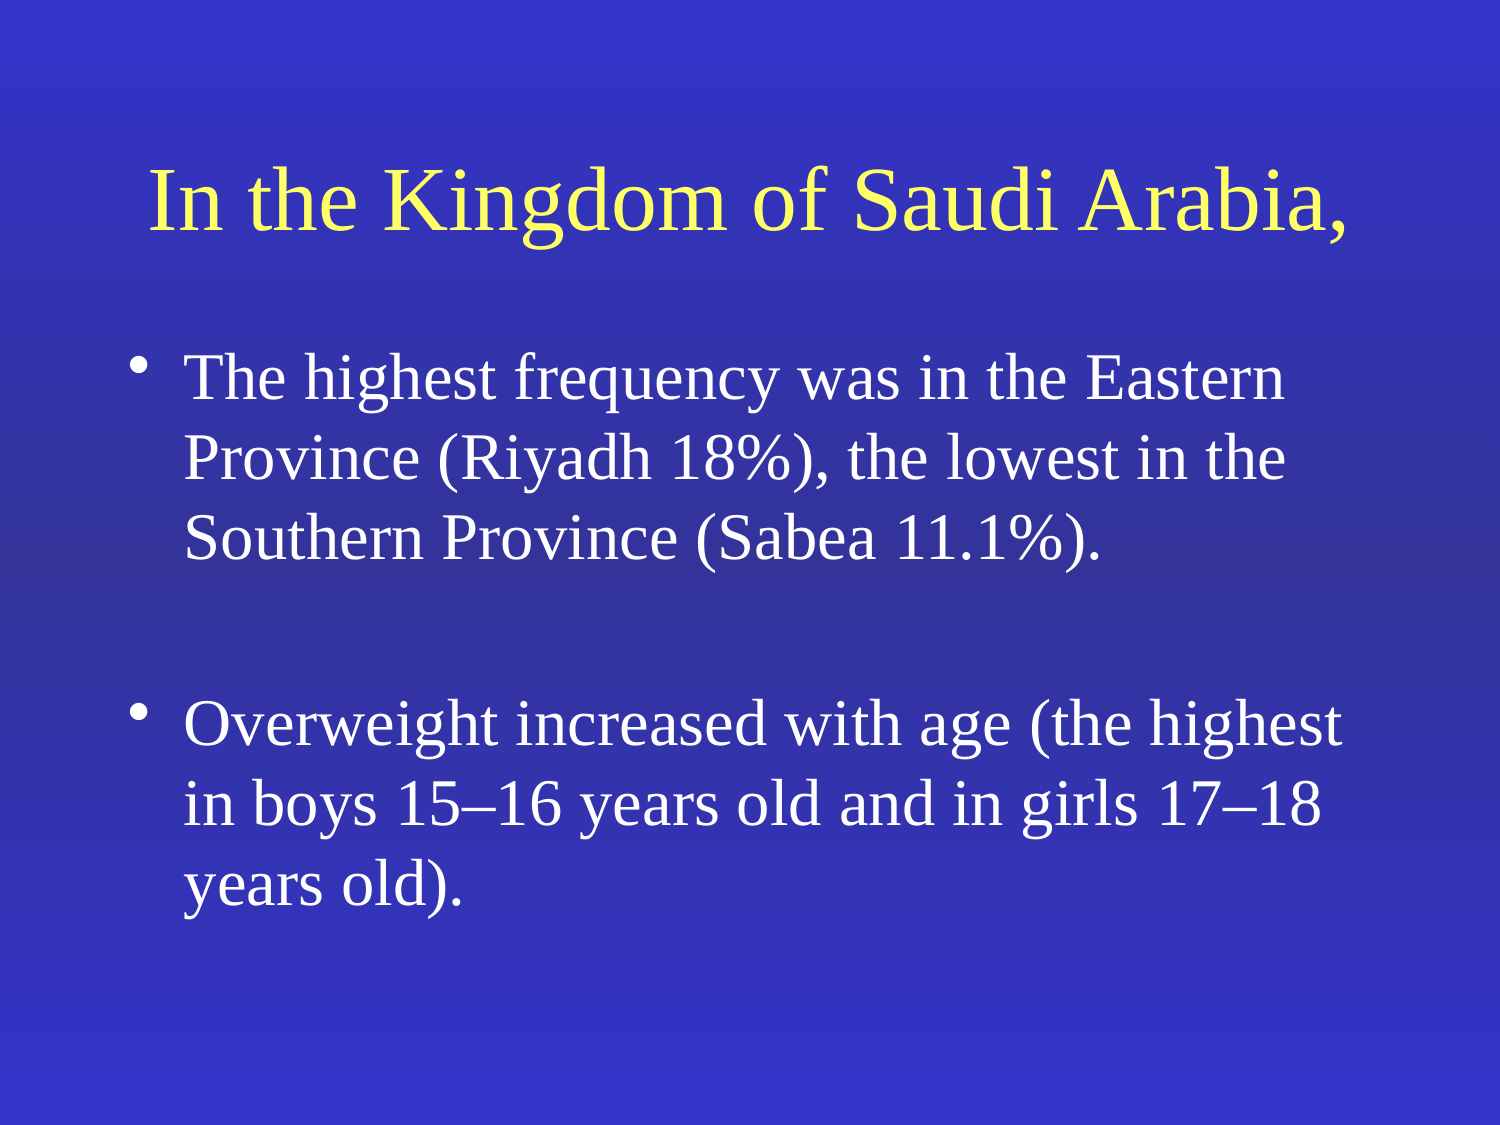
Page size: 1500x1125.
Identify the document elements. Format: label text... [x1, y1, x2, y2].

title In the Kingdom of Saudi Arabia, [112, 99, 1388, 288]
list The highest frequency was in the Eastern Province (Riyadh 18%), the lowest in the Southern Province (Sabea 11.1%). Overweight increased with age (the highest in boys 15–16 years old and in girls 17–18 years old). [112, 324, 1388, 1001]
